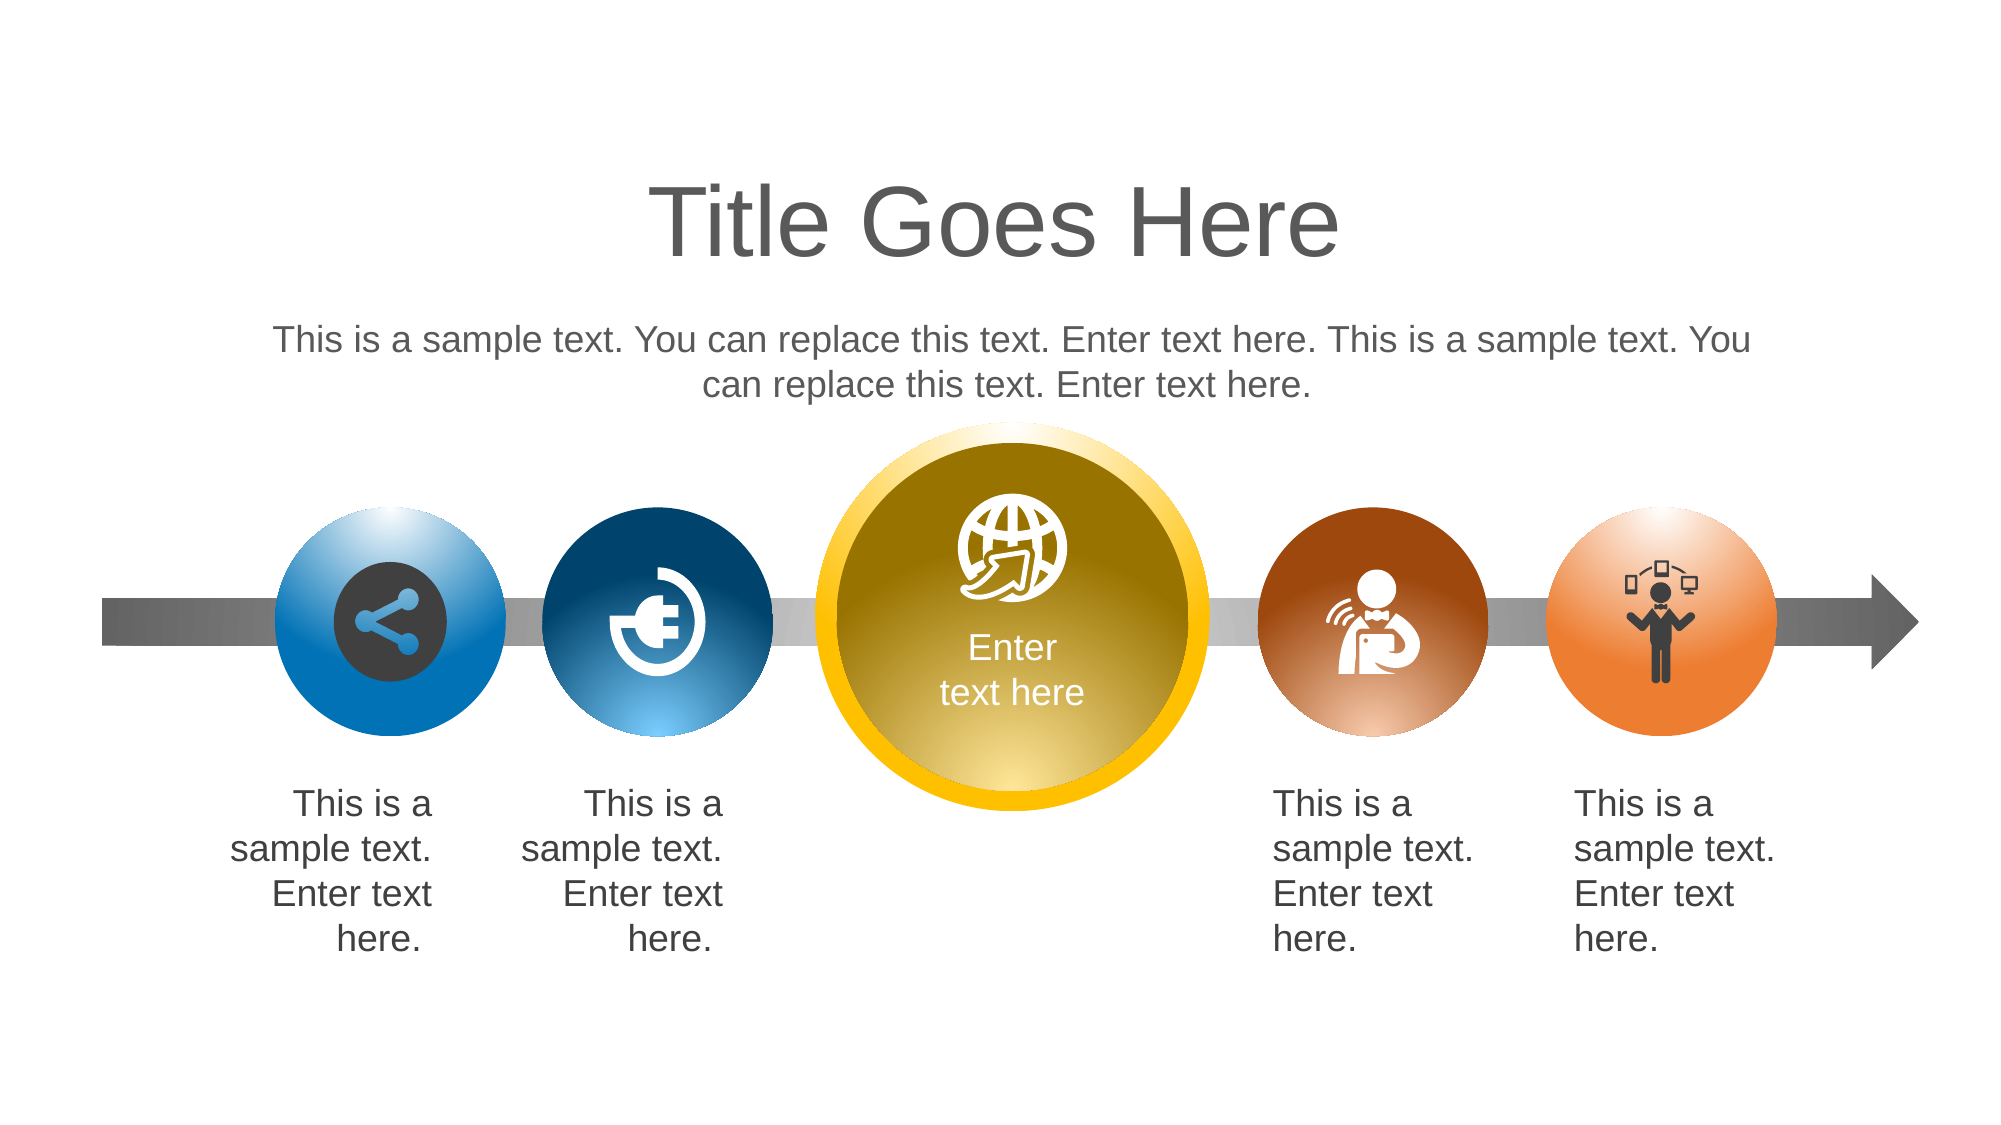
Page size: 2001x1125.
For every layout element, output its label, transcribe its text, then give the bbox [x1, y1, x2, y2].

text_box [1256, 506, 1490, 738]
text_box [273, 506, 507, 738]
text_box [1545, 506, 1778, 738]
text_box This is a sample text. Enter text here. [1257, 771, 1512, 967]
text_box [541, 506, 775, 738]
text_box [814, 421, 1211, 813]
text_box [772, 597, 816, 647]
text_box [1487, 597, 1547, 647]
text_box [1625, 560, 1698, 684]
text_box [1209, 597, 1259, 647]
text_box [609, 567, 706, 677]
text_box This is a sample text. Enter text here. [1559, 771, 1821, 967]
text_box Enter text here [924, 616, 1101, 721]
text_box [100, 597, 276, 647]
text_box This is a sample text. Enter text here. [187, 771, 447, 967]
text_box [1776, 571, 1921, 672]
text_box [1326, 569, 1420, 674]
text_box [835, 441, 1190, 793]
text_box This is a sample text. You can replace this text. Enter text here. This is a sample text. You can replace this text. Enter text here. [248, 307, 1777, 413]
text_box [505, 597, 543, 647]
text_box [333, 561, 447, 682]
text_box Title Goes Here [95, 149, 1895, 284]
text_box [957, 493, 1068, 603]
text_box This is a sample text. Enter text here. [461, 771, 738, 967]
